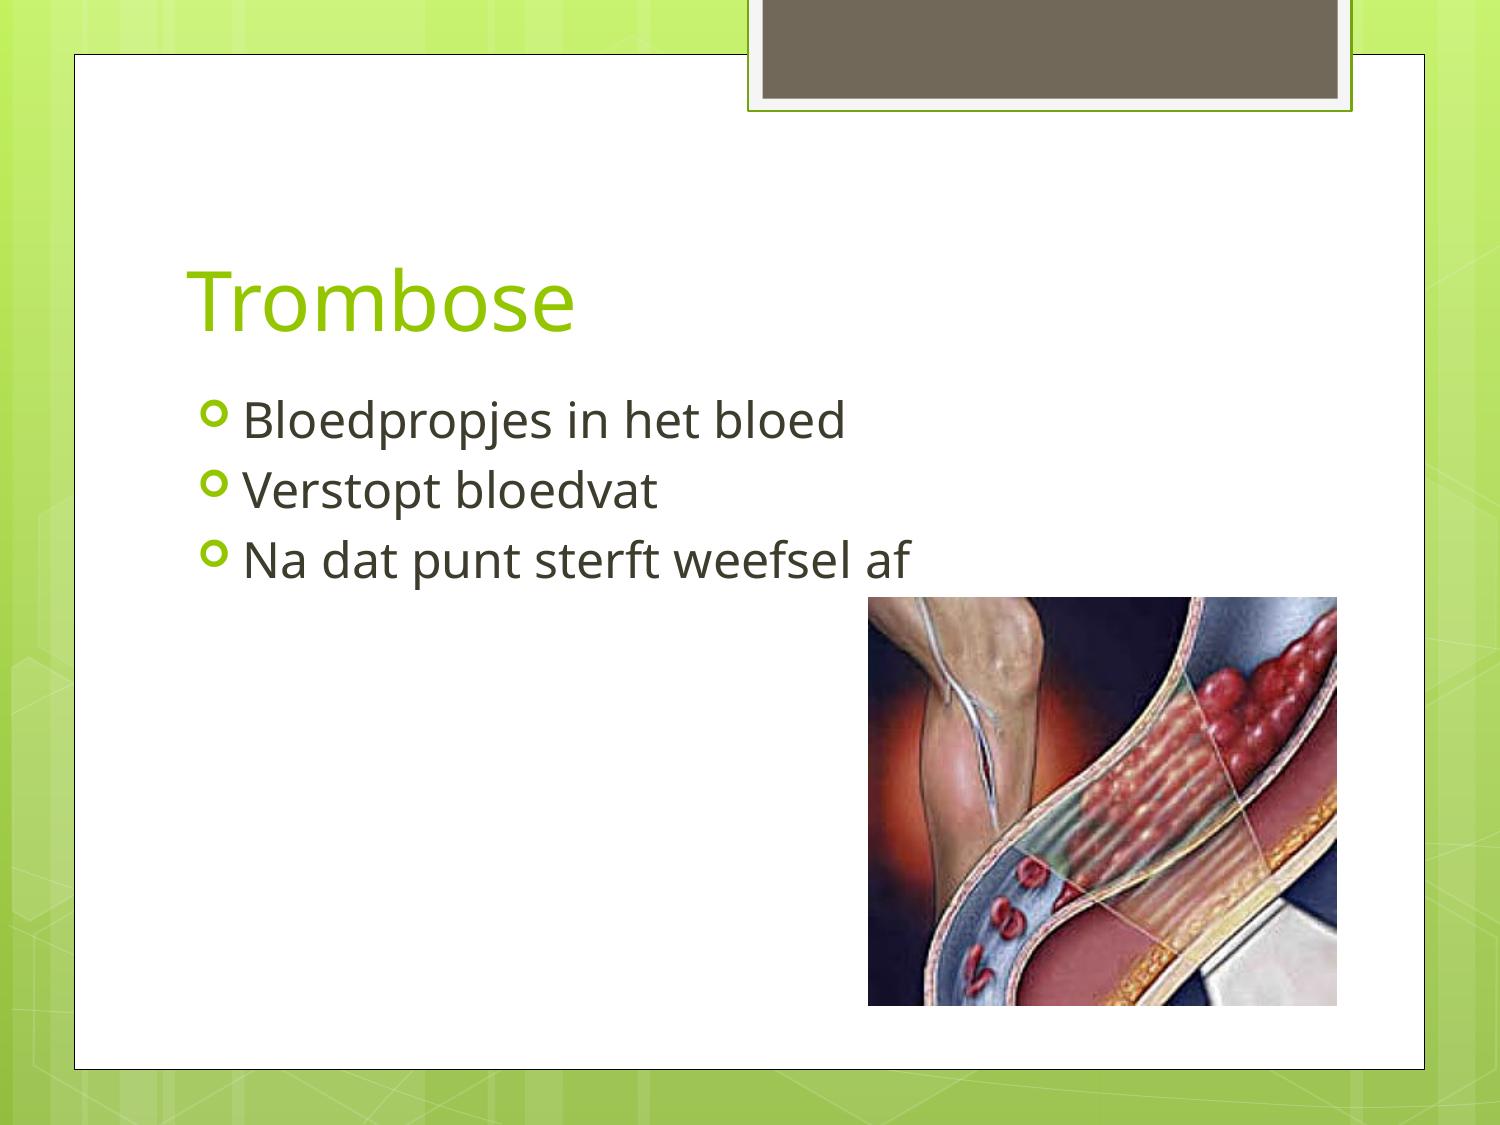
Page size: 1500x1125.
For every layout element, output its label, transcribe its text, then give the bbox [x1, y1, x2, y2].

picture [867, 597, 1338, 1006]
list Bloedpropjes in het bloed Verstopt bloedvat Na dat punt sterft weefsel af [171, 381, 1283, 957]
title Trombose [171, 168, 1324, 357]
